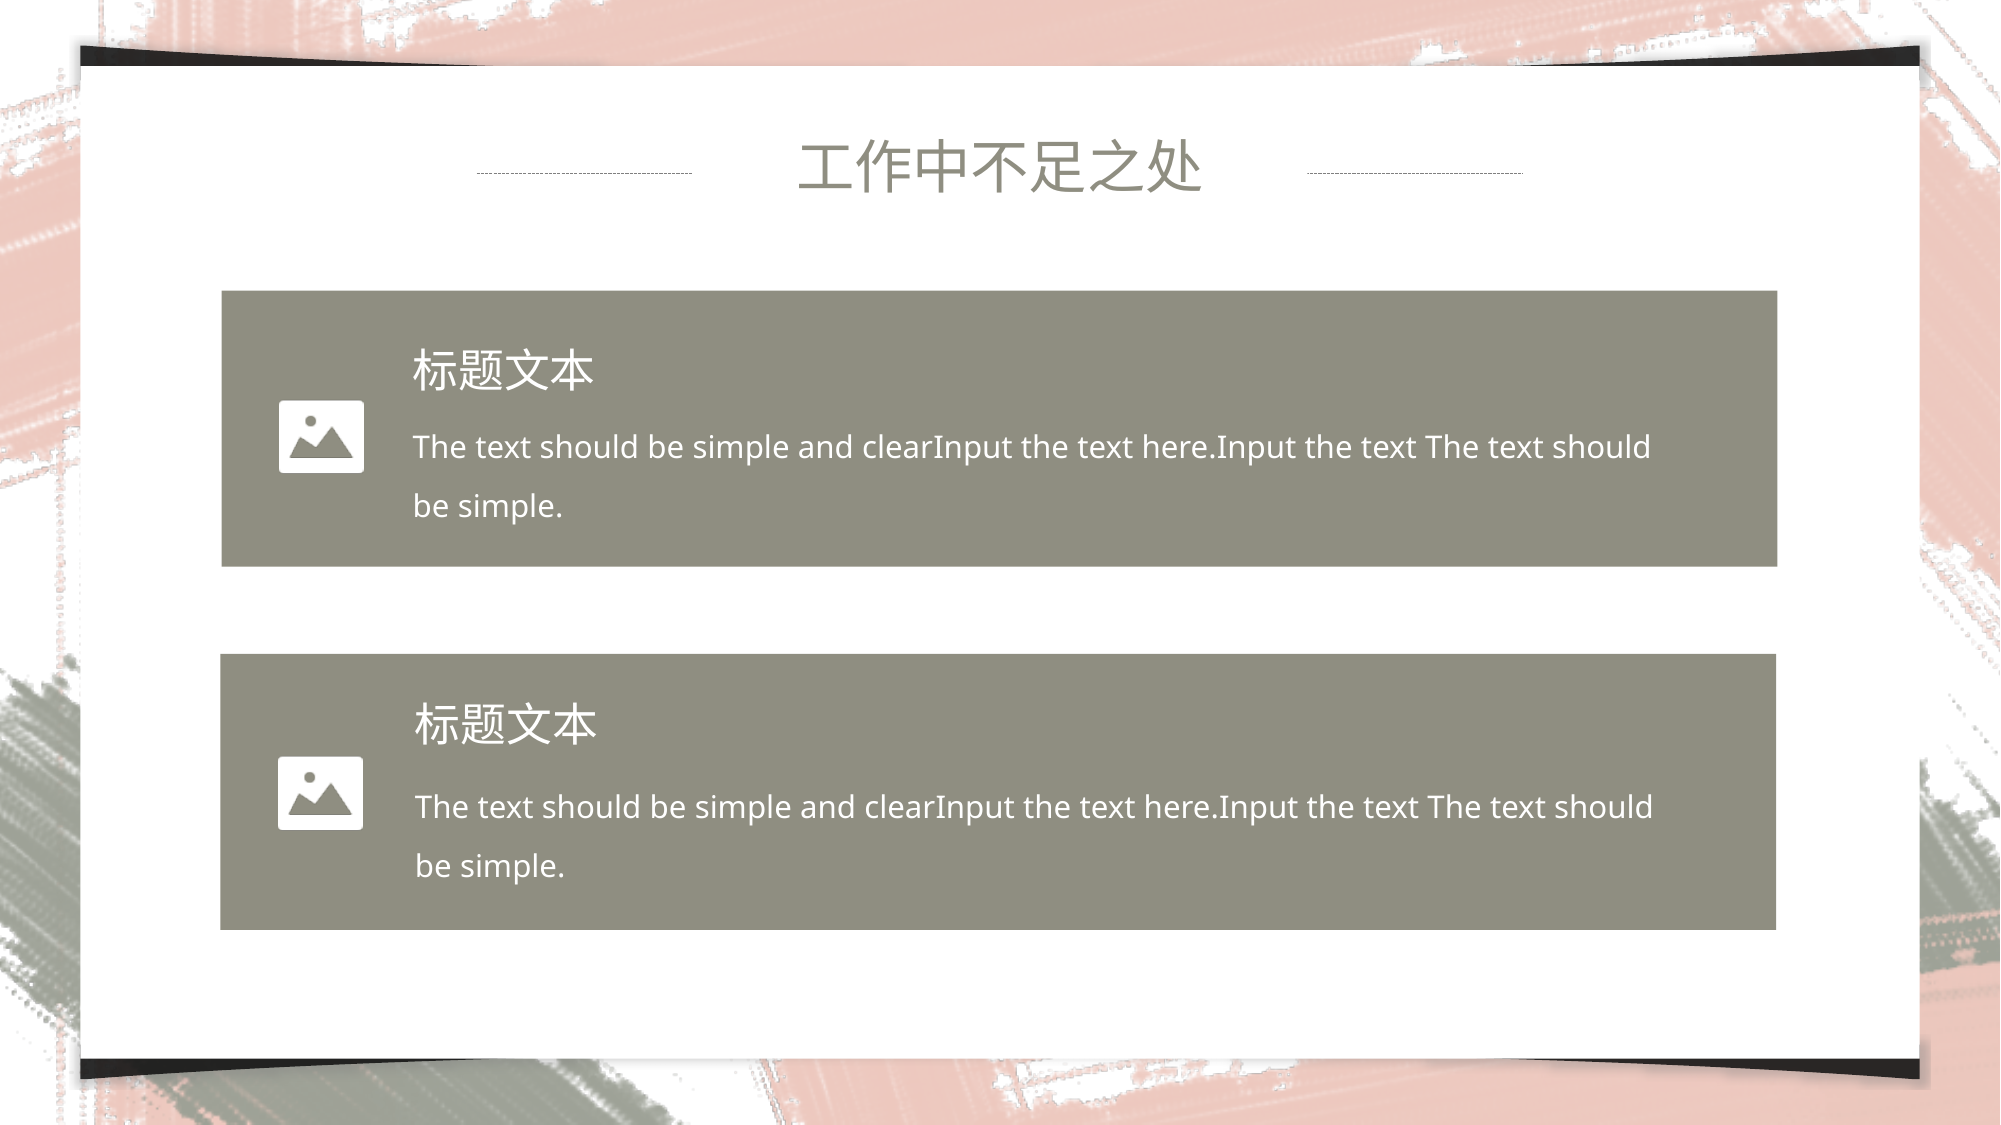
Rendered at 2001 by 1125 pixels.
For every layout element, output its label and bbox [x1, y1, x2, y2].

picture [0, 0, 2000, 1125]
text_box [80, 45, 1920, 1080]
